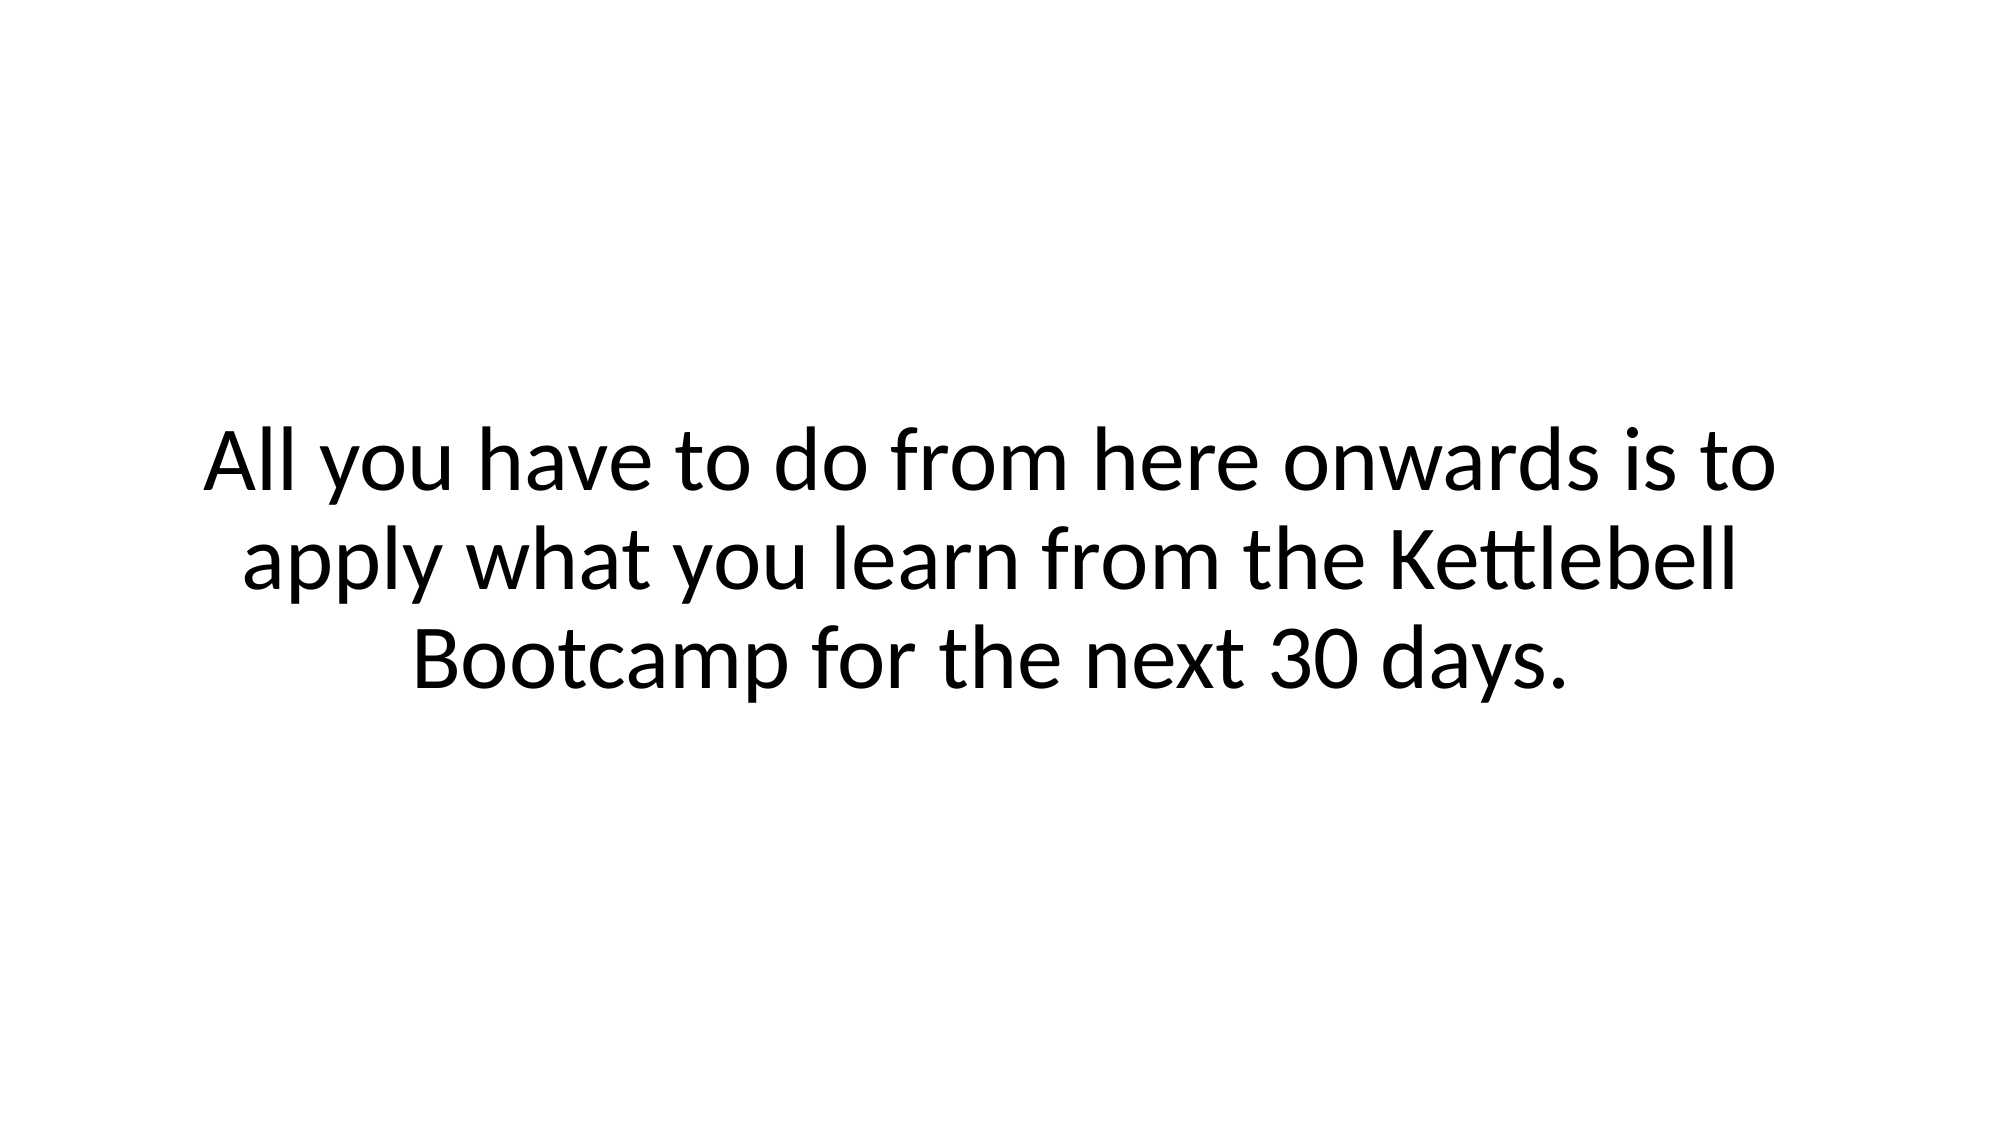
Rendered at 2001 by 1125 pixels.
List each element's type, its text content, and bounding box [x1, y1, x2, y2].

list All you have to do from here onwards is to apply what you learn from the Kettlebell Bootcamp for the next 30 days. [129, 403, 1855, 965]
